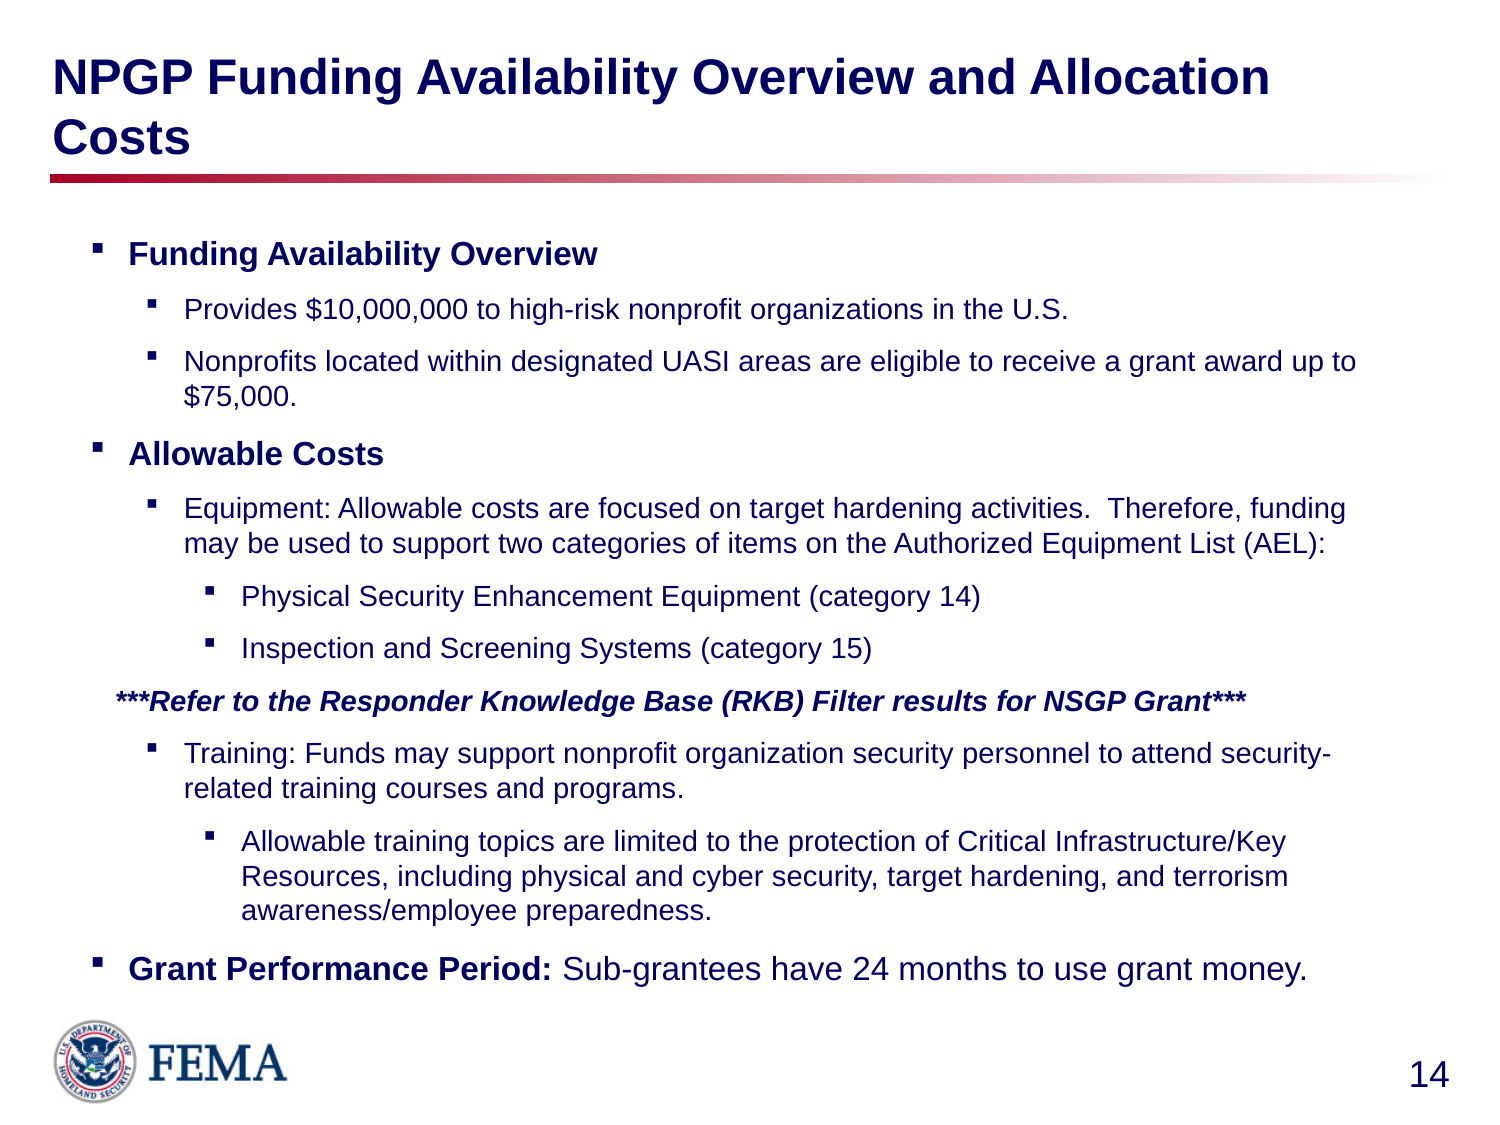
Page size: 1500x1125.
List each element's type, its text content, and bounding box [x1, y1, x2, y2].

picture [51, 1017, 290, 1106]
list Funding Availability Overview Provides $10,000,000 to high-risk nonprofit organizations in the U.S. Nonprofits located within designated UASI areas are eligible to receive a grant award up to $75,000. Allowable Costs Equipment: Allowable costs are focused on target hardening activities. Therefore, funding may be used to support two categories of items on the Authorized Equipment List (AEL): Physical Security Enhancement Equipment (category 14) Inspection and Screening Systems (category 15) ***Refer to the Responder Knowledge Base (RKB) Filter results for NSGP Grant*** Training: Funds may support nonprofit organization security personnel to attend security-related training courses and programs. Allowable training topics are limited to the protection of Critical Infrastructure/Key Resources, including physical and cyber security, target hardening, and terrorism awareness/employee preparedness. Grant Performance Period: Sub-grantees have 24 months to use grant money. [74, 224, 1426, 968]
slide_number 14 [1099, 1024, 1451, 1103]
title NPGP Funding Availability Overview and Allocation Costs [36, 0, 1435, 173]
